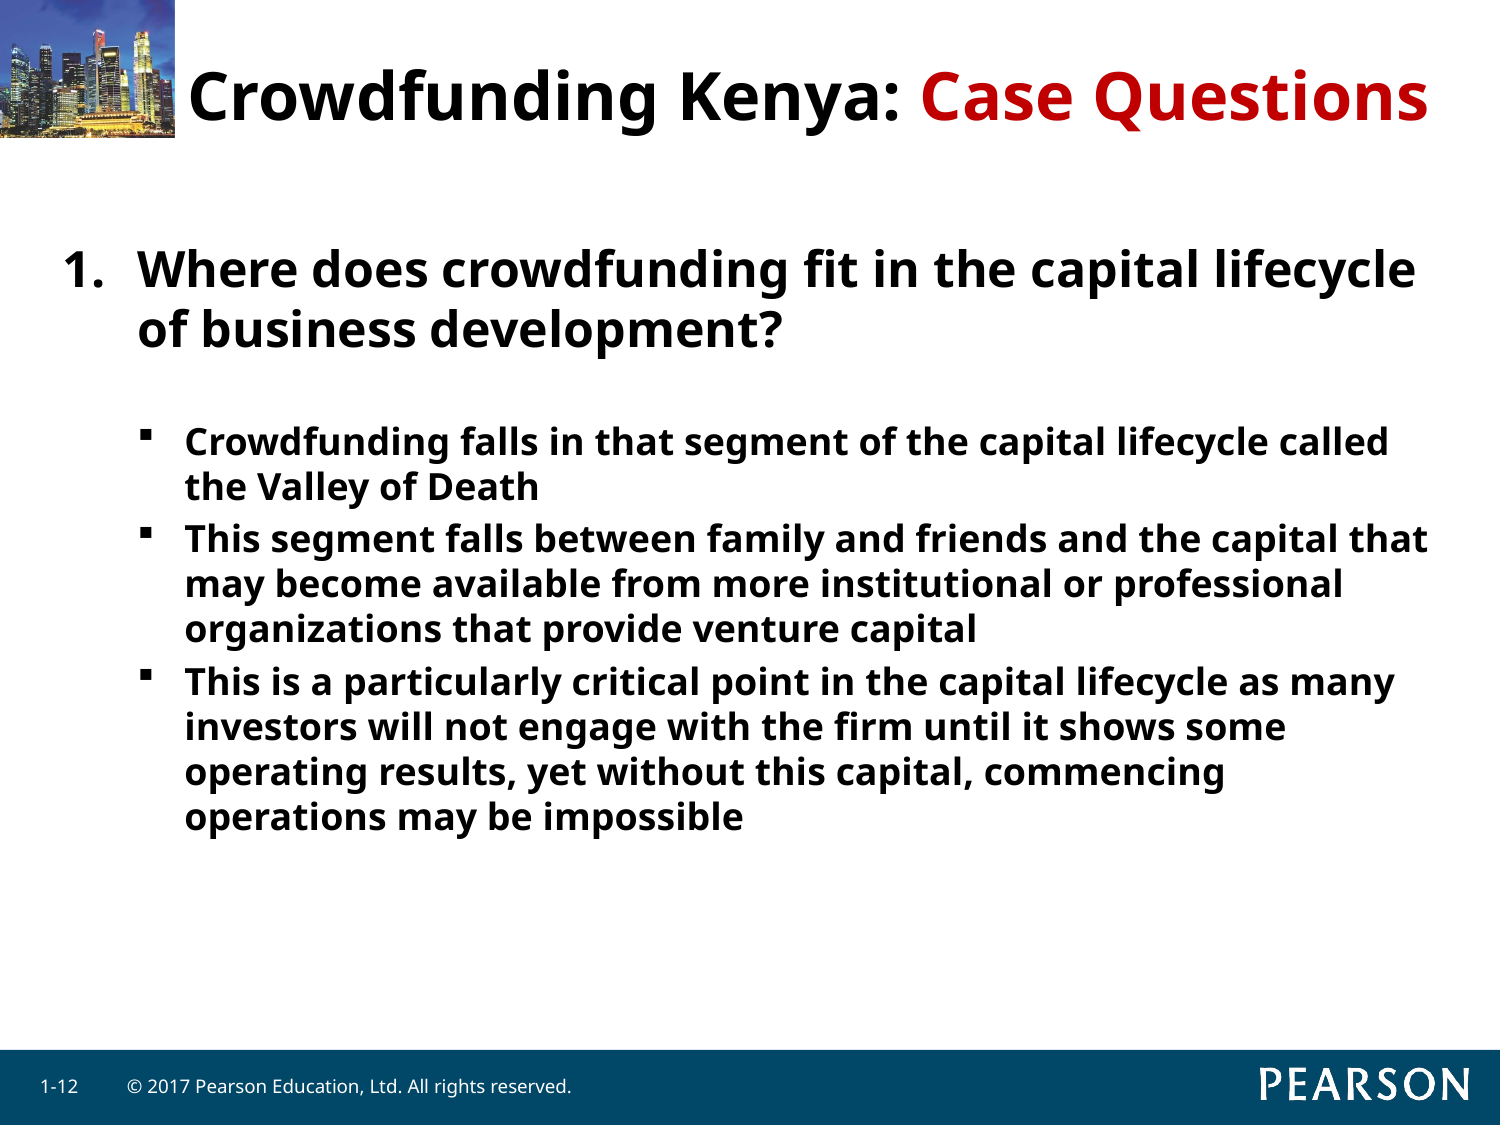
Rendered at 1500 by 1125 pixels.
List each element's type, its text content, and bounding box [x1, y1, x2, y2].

title Crowdfunding Kenya: Case Questions [187, 0, 1450, 188]
picture [0, 0, 175, 138]
list Where does crowdfunding fit in the capital lifecycle of business development? Crowdfunding falls in that segment of the capital lifecycle called the Valley of Death This segment falls between family and friends and the capital that may become available from more institutional or professional organizations that provide venture capital This is a particularly critical point in the capital lifecycle as many investors will not engage with the firm until it shows some operating results, yet without this capital, commencing operations may be impossible [62, 237, 1438, 1000]
